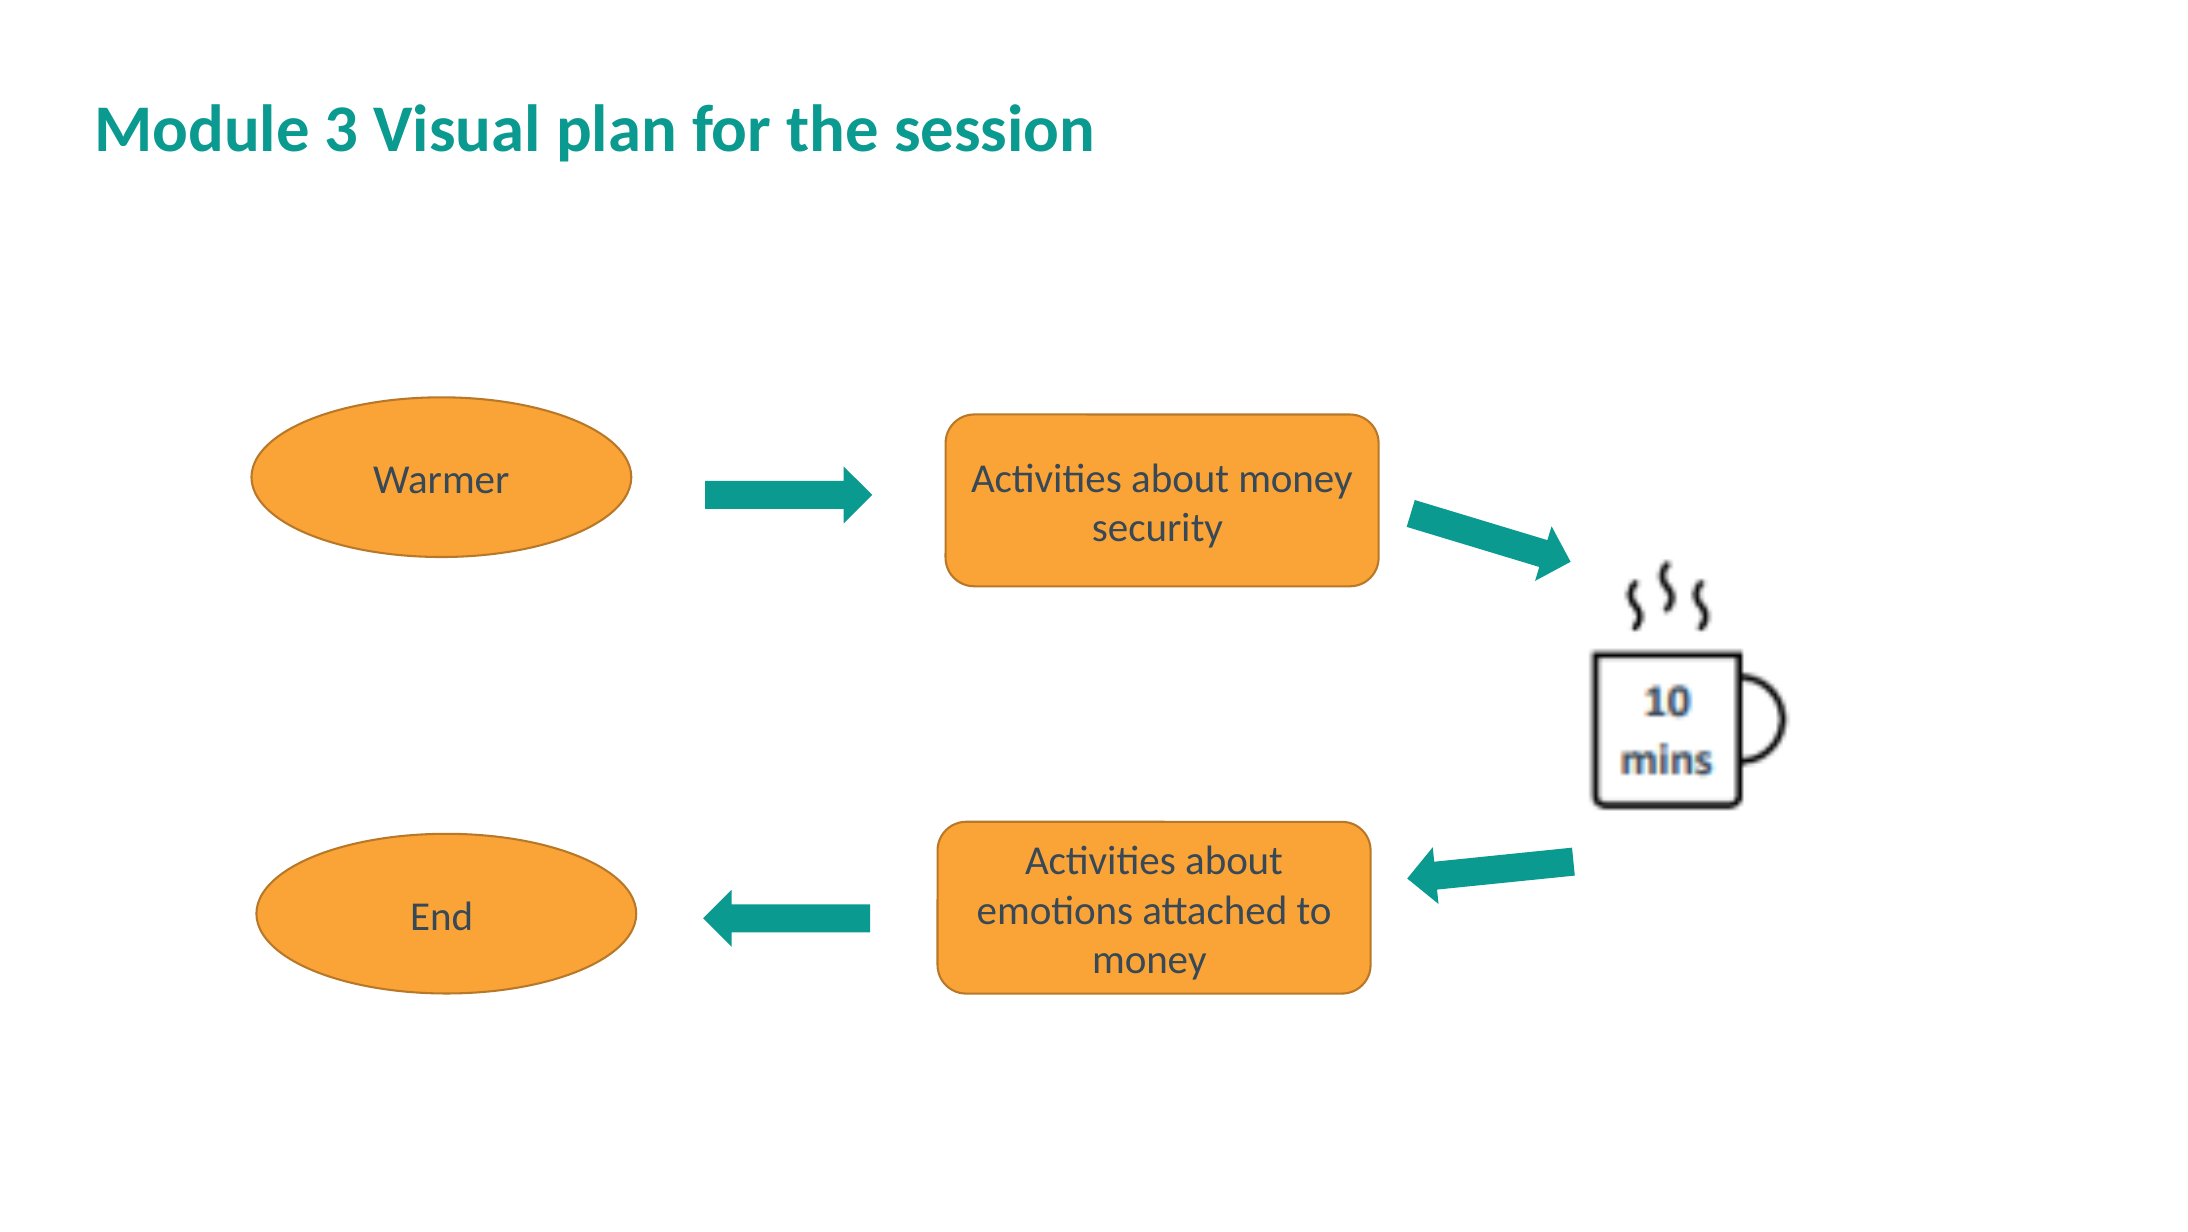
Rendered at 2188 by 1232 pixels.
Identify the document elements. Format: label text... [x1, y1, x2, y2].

text_box [1407, 847, 1575, 904]
text_box Activities about emotions attached to money [936, 820, 1372, 995]
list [1568, 554, 1818, 834]
text_box Warmer [250, 396, 633, 559]
text_box [703, 889, 871, 947]
text_box Activities about money security [944, 413, 1380, 588]
text_box End [255, 832, 638, 995]
title Module 3 Visual plan for the session [82, 70, 2106, 189]
text_box [1406, 500, 1568, 581]
text_box [705, 466, 873, 524]
